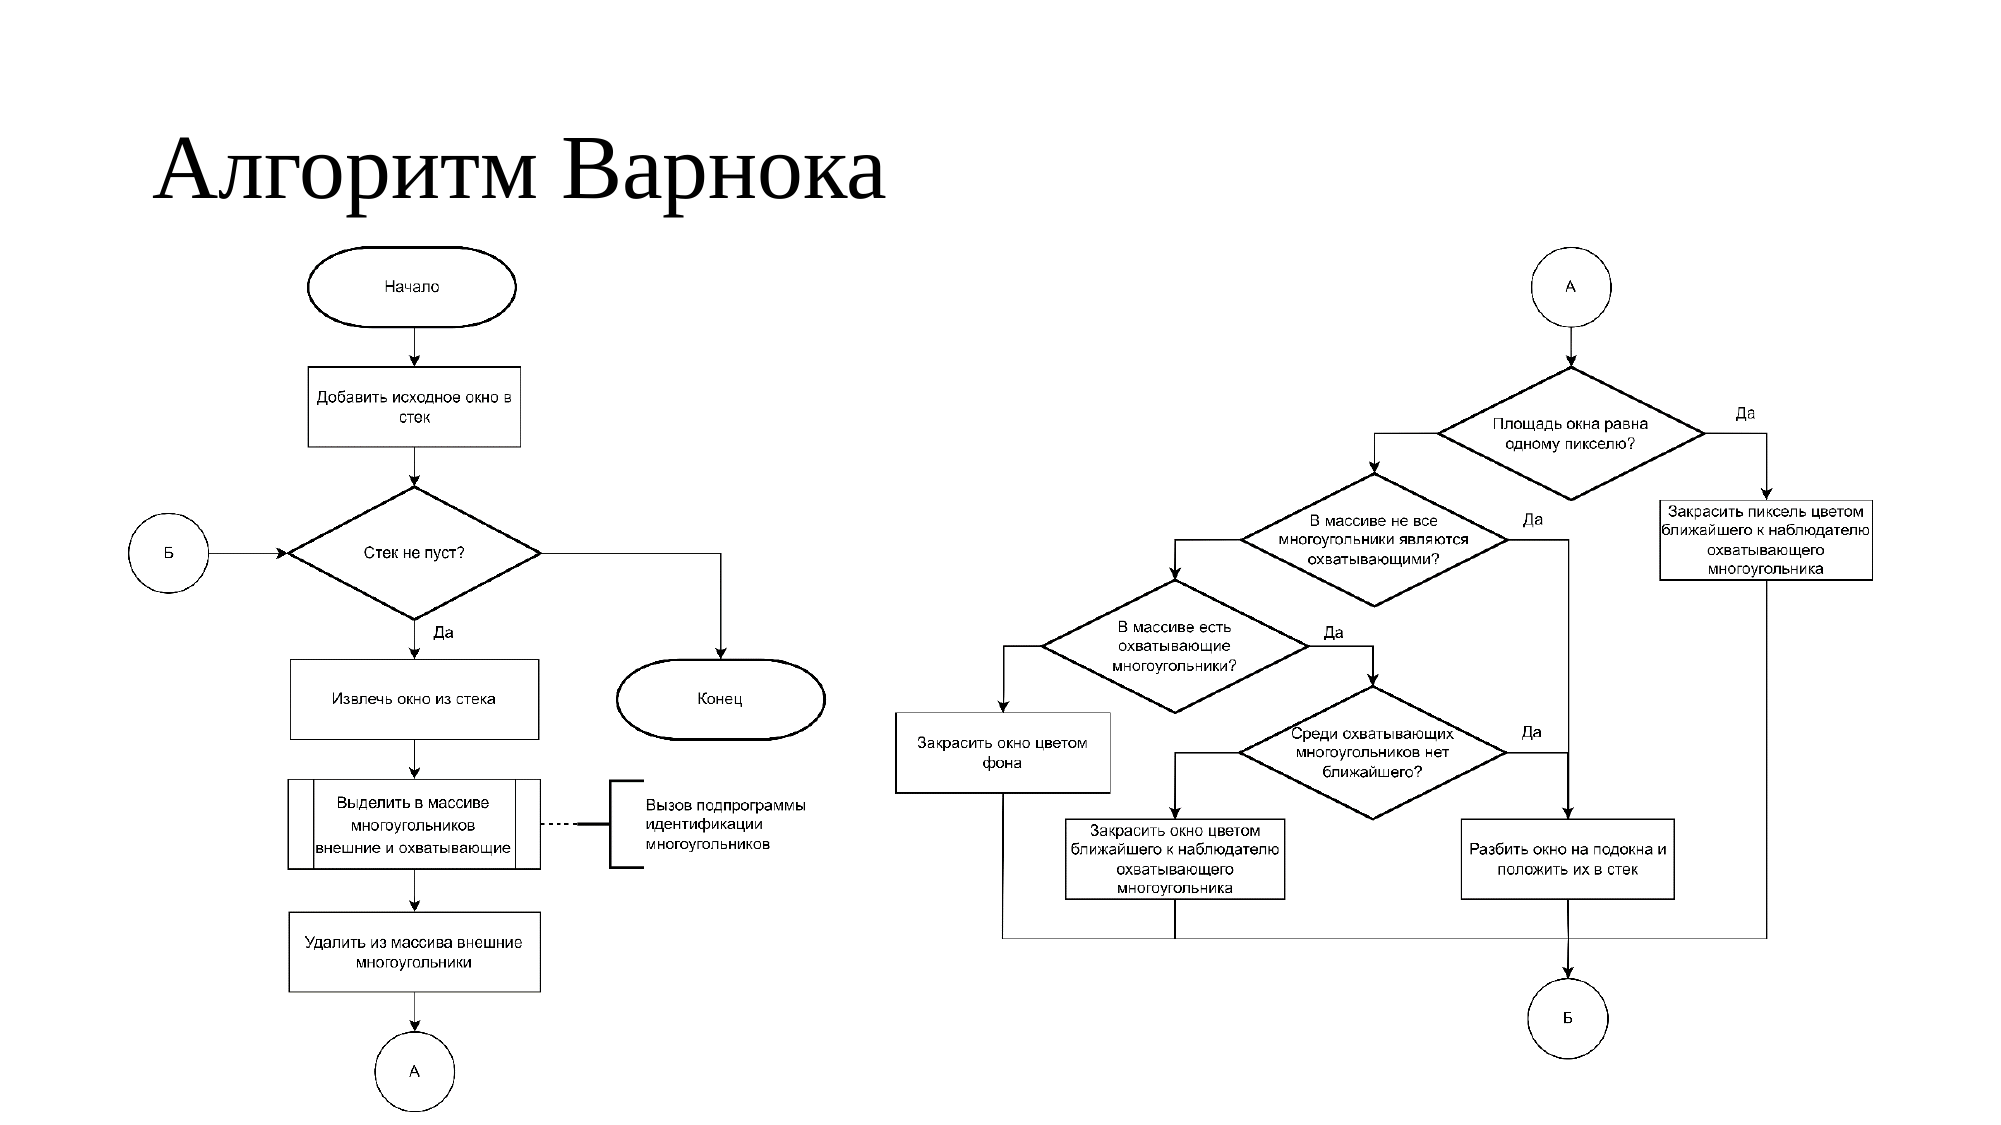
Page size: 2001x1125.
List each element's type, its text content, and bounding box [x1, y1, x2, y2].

title Алгоритм Варнока [137, 59, 1863, 245]
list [127, 245, 1873, 1112]
